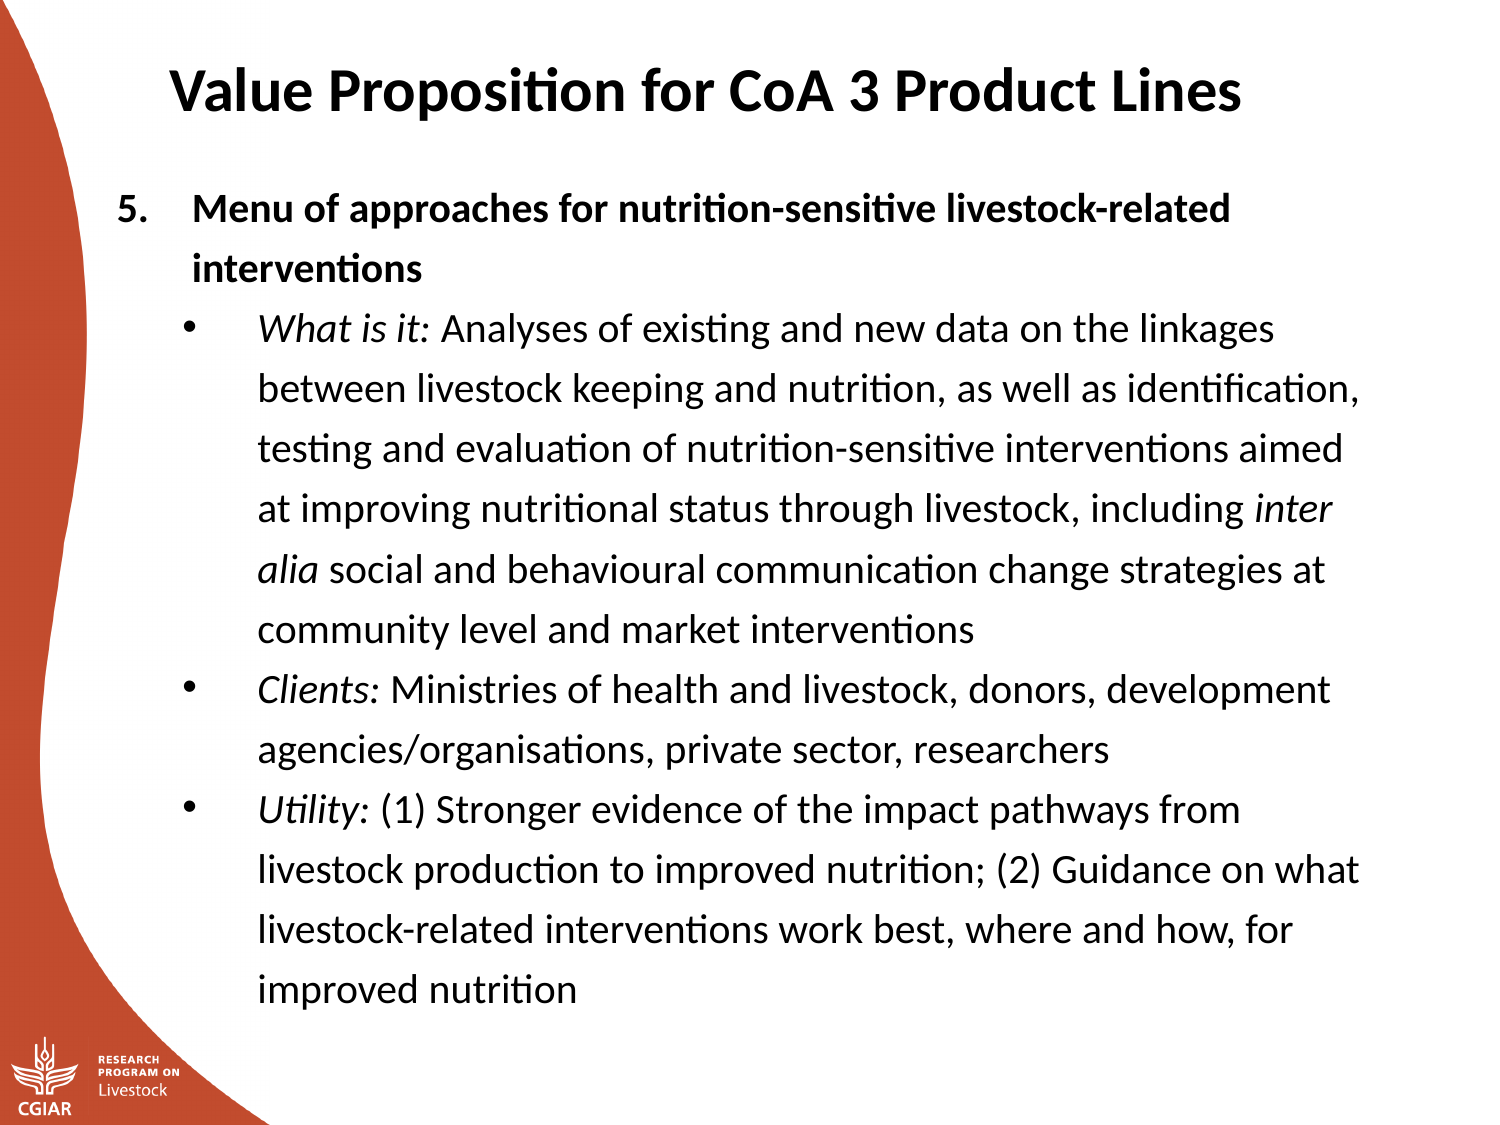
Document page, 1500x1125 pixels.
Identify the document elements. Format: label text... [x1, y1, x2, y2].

list Menu of approaches for nutrition-sensitive livestock-related interventions What is it: Analyses of existing and new data on the linkages between livestock keeping and nutrition, as well as identification, testing and evaluation of nutrition-sensitive interventions aimed at improving nutritional status through livestock, including inter alia social and behavioural communication change strategies at community level and market interventions Clients: Ministries of health and livestock, donors, development agencies/organisations, private sector, researchers Utility: (1) Stronger evidence of the impact pathways from livestock production to improved nutrition; (2) Guidance on what livestock-related interventions work best, where and how, for improved nutrition [101, 163, 1393, 1040]
list Value Proposition for CoA 3 Product Lines [154, 41, 1393, 141]
picture [0, 0, 270, 1125]
